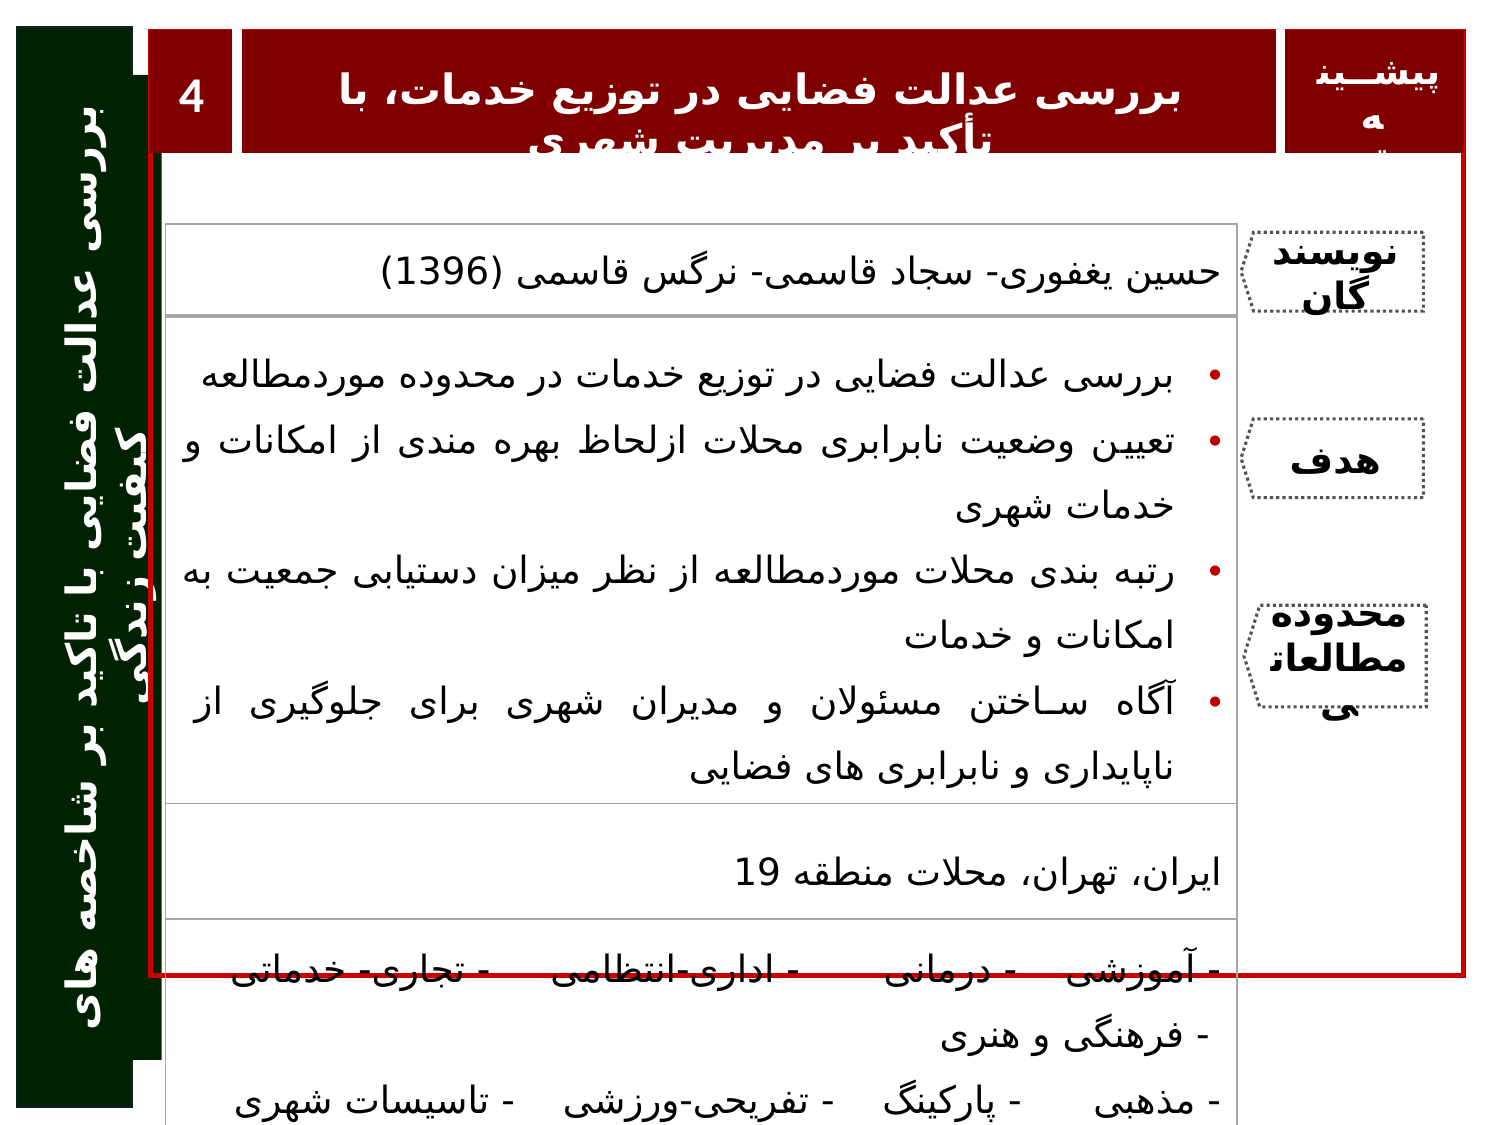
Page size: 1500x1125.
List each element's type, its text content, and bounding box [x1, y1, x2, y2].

text_box 4 [150, 55, 233, 130]
text_box بررسی عدالت فضایی در توزیع خدمات، با تأکید بر مدیریت شهری [282, 55, 1240, 170]
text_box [16, 27, 132, 1108]
text_box [242, 30, 1276, 153]
text_box [1285, 30, 1464, 153]
text_box هدف [1239, 417, 1425, 499]
table_cell ایران، تهران، محلات منطقه 19 [166, 804, 1236, 918]
text_box [149, 153, 1464, 977]
text_box پیشــینه تحقیق [1293, 39, 1464, 190]
text_box [149, 30, 232, 153]
text_box [232, 26, 242, 153]
text_box [1276, 28, 1285, 155]
table_cell بررسی عدالت فضایی در توزیع خدمات در محدوده موردمطالعه تعیین وضعیت نابرابری محلات ازلحاظ بهره مندی از امکانات و خدمات شهری رتبه بندی محلات موردمطالعه از نظر میزان دستیابی جمعیت به امکانات و خدمات آگاه ساختن مسئولان و مدیران شهری برای جلوگیری از ناپایداری و نابرابری های فضایی [166, 318, 1236, 803]
text_box نویسندگان [1239, 231, 1425, 313]
table_cell - آموزشی - درمانی - اداری-انتظامی - تجاری- خدماتی - فرهنگی و هنری - مذهبی - پارکینگ - تفریحی-ورزشی - تاسیسات شهری - پارک وفضای سبز [166, 920, 1236, 1125]
text_box محدوده مطالعاتی [1242, 604, 1428, 708]
table_header حسین یغفوری- سجاد قاسمی- نرگس قاسمی (1396) [166, 225, 1236, 314]
